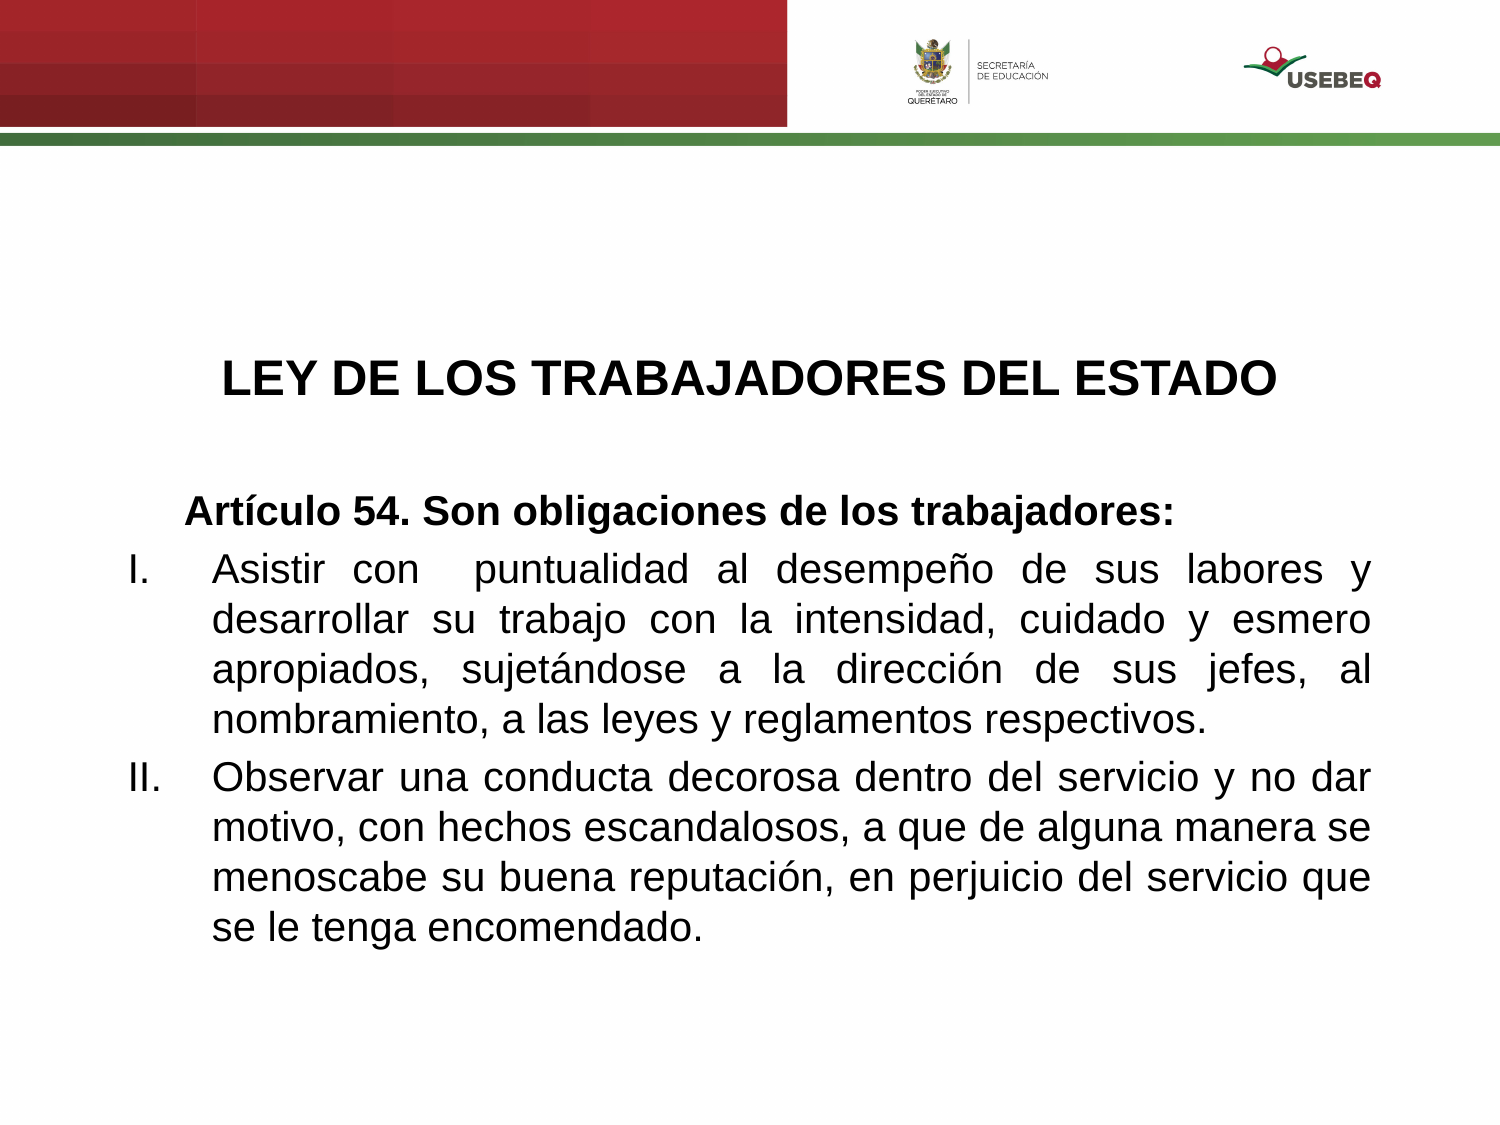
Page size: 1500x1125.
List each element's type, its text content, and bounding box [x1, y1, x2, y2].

picture [0, 0, 1500, 1125]
list LEY DE LOS TRABAJADORES DEL ESTADO Artículo 54. Son obligaciones de los trabajadores: Asistir con puntualidad al desempeño de sus labores y desarrollar su trabajo con la intensidad, cuidado y esmero apropiados, sujetándose a la dirección de sus jefes, al nombramiento, a las leyes y reglamentos respectivos. Observar una conducta decorosa dentro del servicio y no dar motivo, con hechos escandalosos, a que de alguna manera se menoscabe su buena reputación, en perjuicio del servicio que se le tenga encomendado. [112, 337, 1388, 1063]
